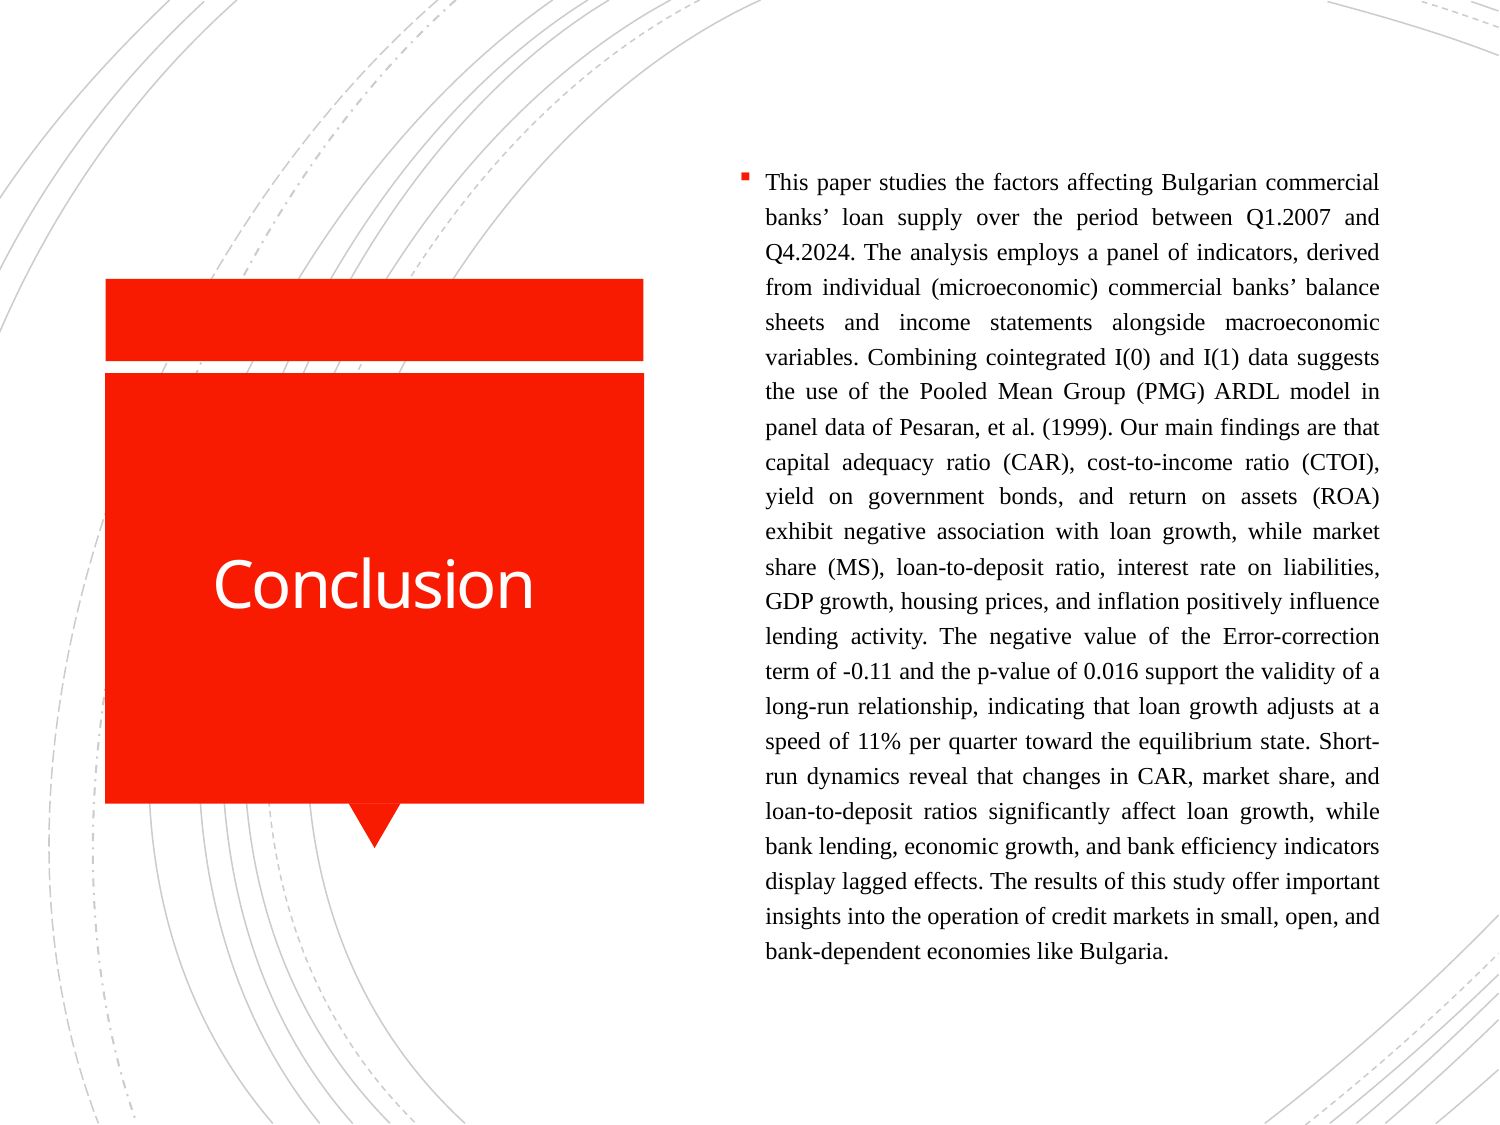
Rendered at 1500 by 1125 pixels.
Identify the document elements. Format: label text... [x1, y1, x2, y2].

title Conclusion [118, 385, 630, 790]
list This paper studies the factors affecting Bulgarian commercial banks’ loan supply over the period between Q1.2007 and Q4.2024. The analysis employs a panel of indicators, derived from individual (microeconomic) commercial banks’ balance sheets and income statements alongside macroeconomic variables. Combining cointegrated I(0) and I(1) data suggests the use of the Pooled Mean Group (PMG) ARDL model in panel data of Pesaran, et al. (1999). Our main findings are that capital adequacy ratio (CAR), cost-to-income ratio (CTOI), yield on government bonds, and return on assets (ROA) exhibit negative association with loan growth, while market share (MS), loan-to-deposit ratio, interest rate on liabilities, GDP growth, housing prices, and inflation positively influence lending activity. The negative value of the Error-correction term of -0.11 and the p-value of 0.016 support the validity of a long-run relationship, indicating that loan growth adjusts at a speed of 11% per quarter toward the equilibrium state. Short-run dynamics reveal that changes in CAR, market share, and loan-to-deposit ratios significantly affect loan growth, while bank lending, economic growth, and bank efficiency indicators display lagged effects. The results of this study offer important insights into the operation of credit markets in small, open, and bank-dependent economies like Bulgaria. [724, 131, 1396, 993]
